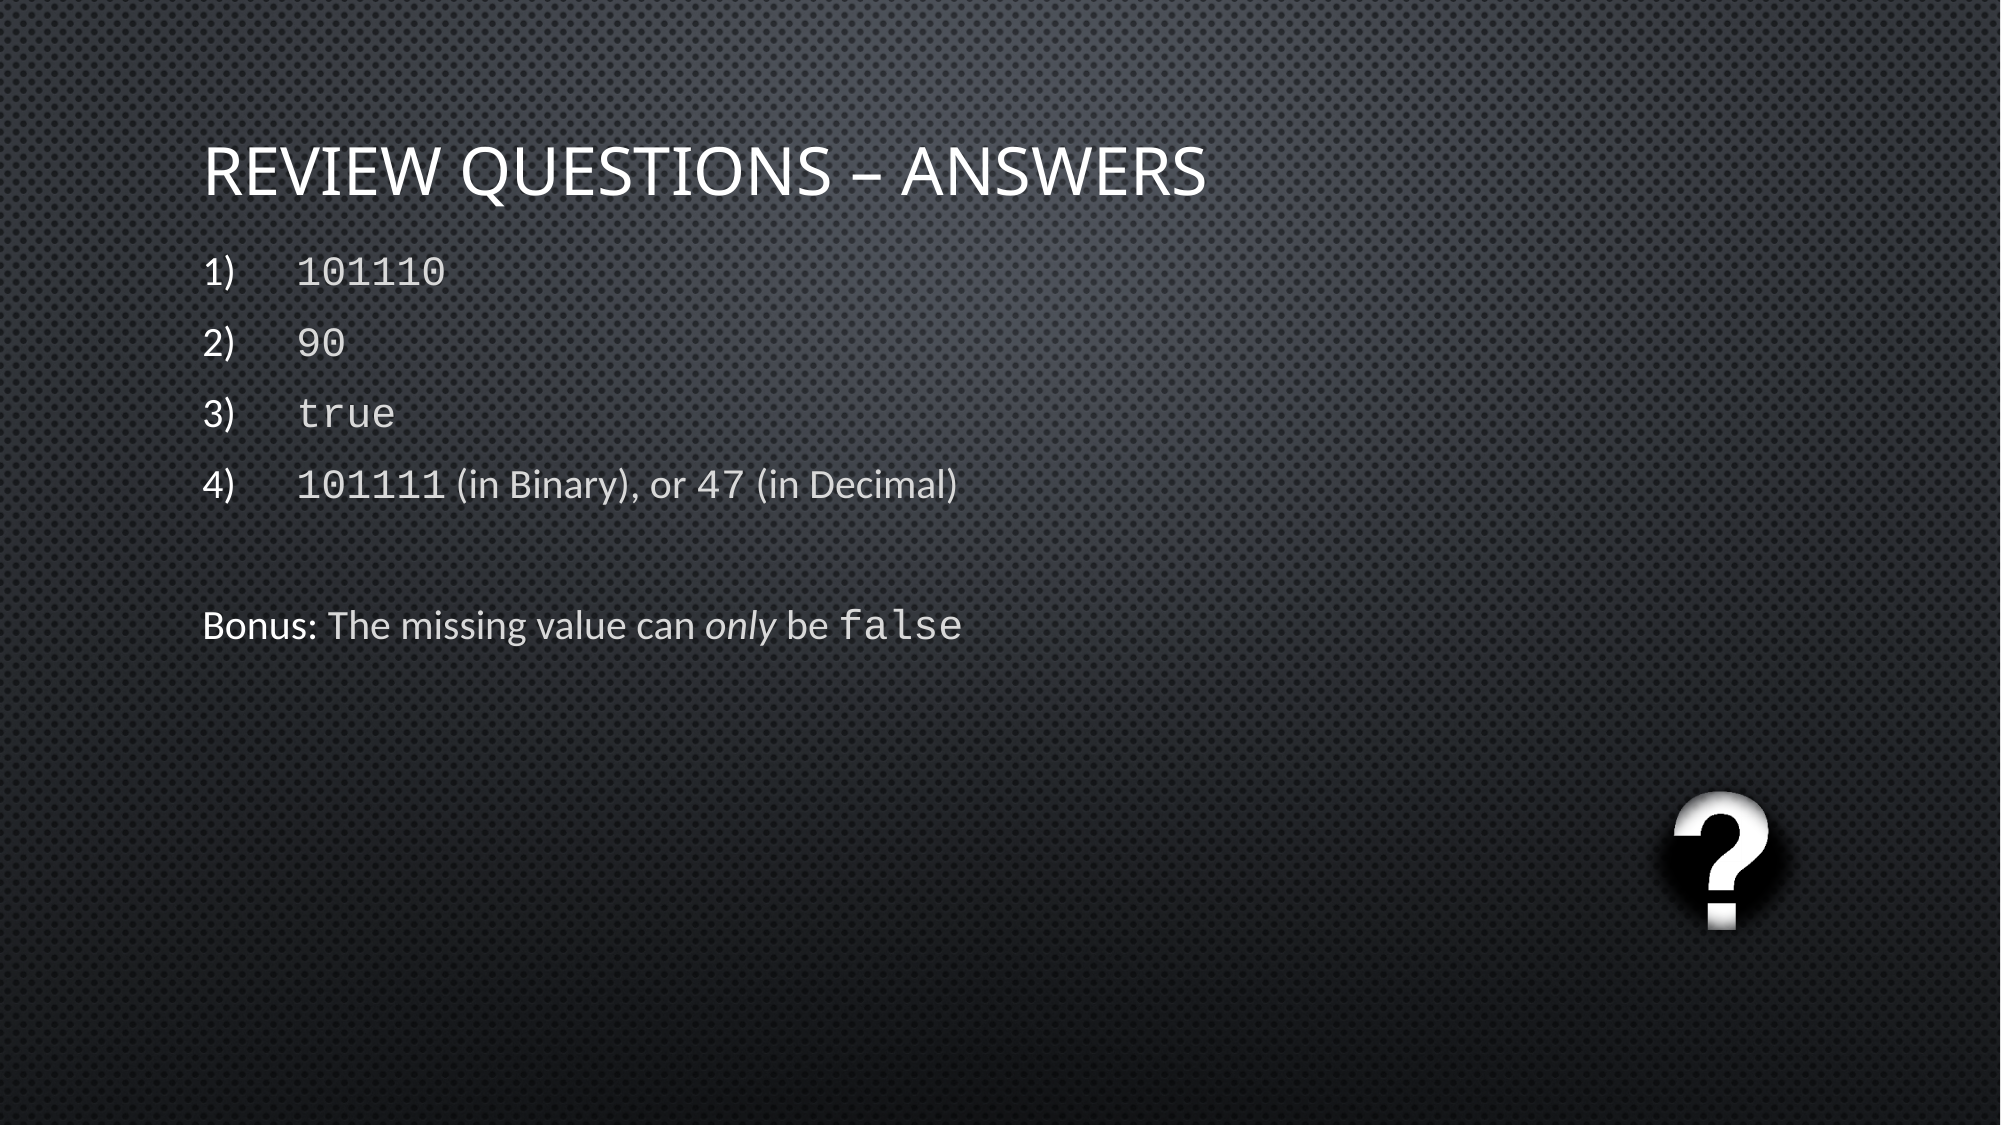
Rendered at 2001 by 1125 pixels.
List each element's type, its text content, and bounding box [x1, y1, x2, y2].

list 101110 90 true 101111 (in Binary), or 47 (in Decimal) Bonus: The missing value can only be false [187, 236, 1813, 950]
title Review Questions – Answers [187, 99, 1813, 236]
picture [1634, 772, 1813, 951]
